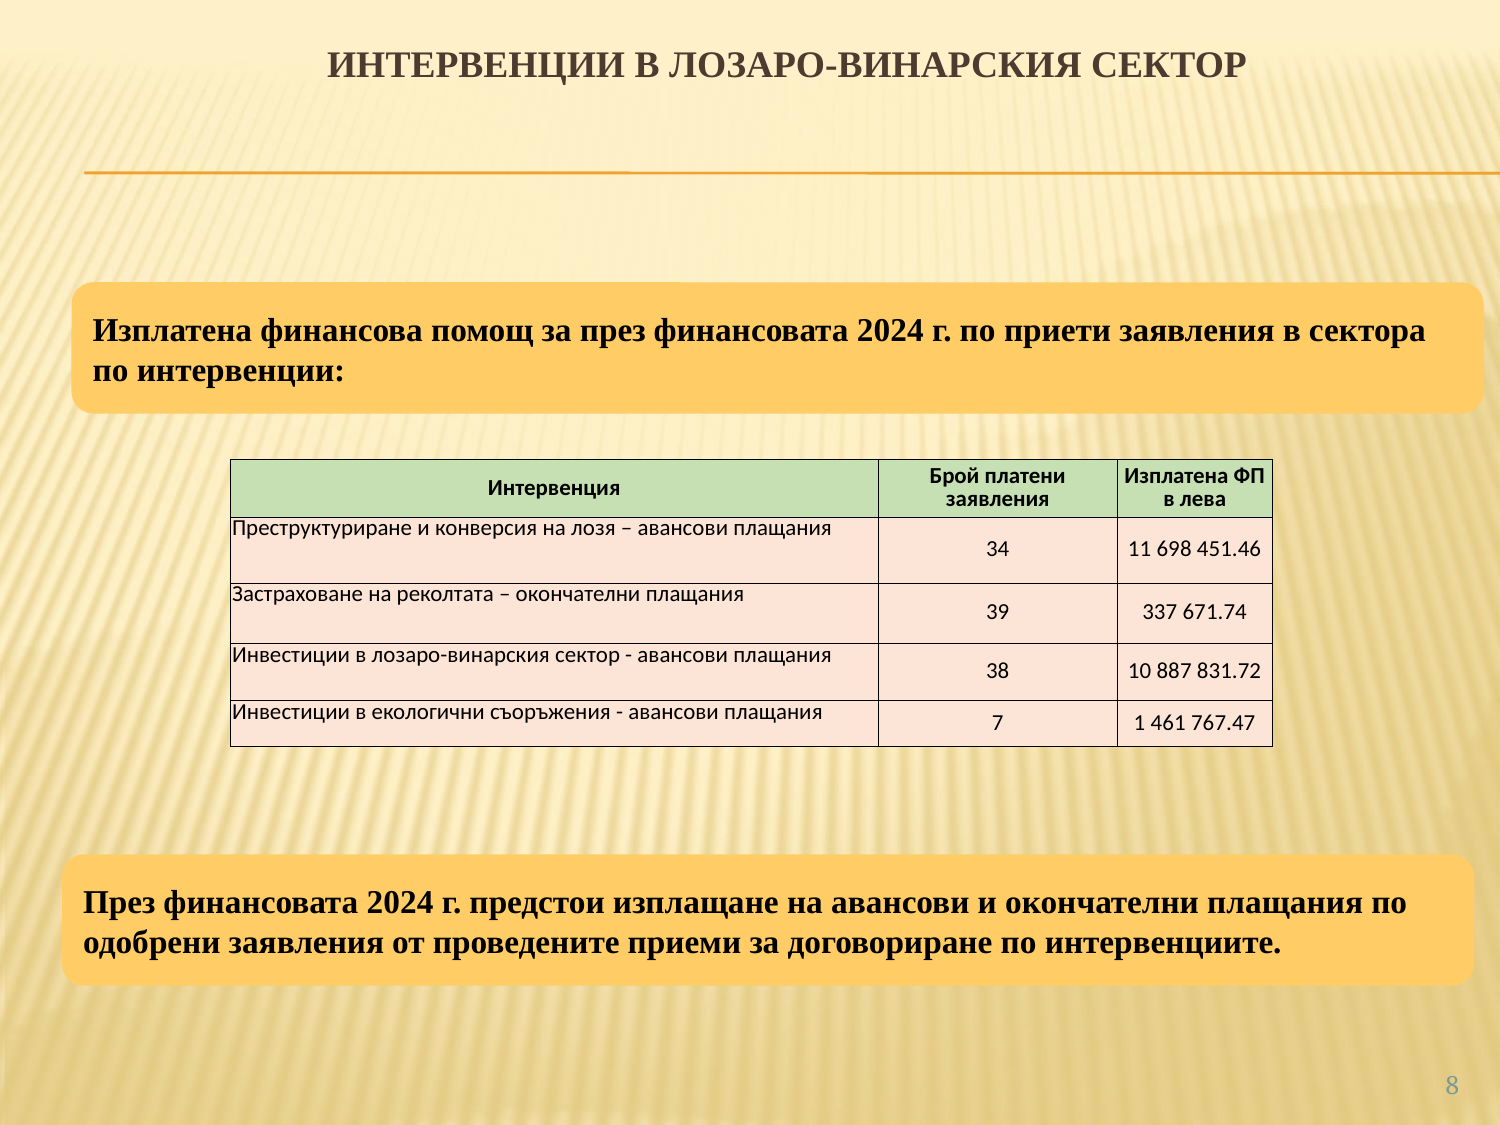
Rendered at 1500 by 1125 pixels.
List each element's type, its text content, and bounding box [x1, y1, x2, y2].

table_header Брой платени заявления [879, 460, 1117, 517]
text_box През финансовата 2024 г. предстои изплащане на авансови и окончателни плащания по одобрени заявления от проведените приеми за договориране по интервенциите. [59, 852, 1477, 988]
table_cell 39 [879, 584, 1117, 643]
table_cell Инвестиции в екологични съоръжения - авансови плащания [231, 701, 878, 746]
slide_number 8 [1350, 1061, 1475, 1103]
table_header Интервенция [231, 460, 878, 517]
table_cell Инвестиции в лозаро-винарския сектор - авансови плащания [231, 644, 878, 700]
title ИНТЕРВЕНЦИИ В ЛОЗАРО-ВИНАРСКИЯ СЕКТОР [75, 24, 1500, 100]
table_cell Застраховане на реколтата – окончателни плащания [231, 584, 878, 643]
text_box Изплатена финансова помощ за през финансовата 2024 г. по приети заявления в сектора по интервенции: [69, 280, 1486, 416]
table_cell 10 887 831.72 [1118, 644, 1272, 700]
picture [0, 0, 1500, 1125]
table_cell 38 [879, 644, 1117, 700]
table_cell 11 698 451.46 [1118, 518, 1272, 583]
table_cell 34 [879, 518, 1117, 583]
table_cell 337 671.74 [1118, 584, 1272, 643]
table_header Изплатена ФП в лева [1118, 460, 1272, 517]
table_cell 1 461 767.47 [1118, 701, 1272, 746]
table_cell Преструктуриране и конверсия на лозя – авансови плащания [231, 518, 878, 583]
table_cell 7 [879, 701, 1117, 746]
